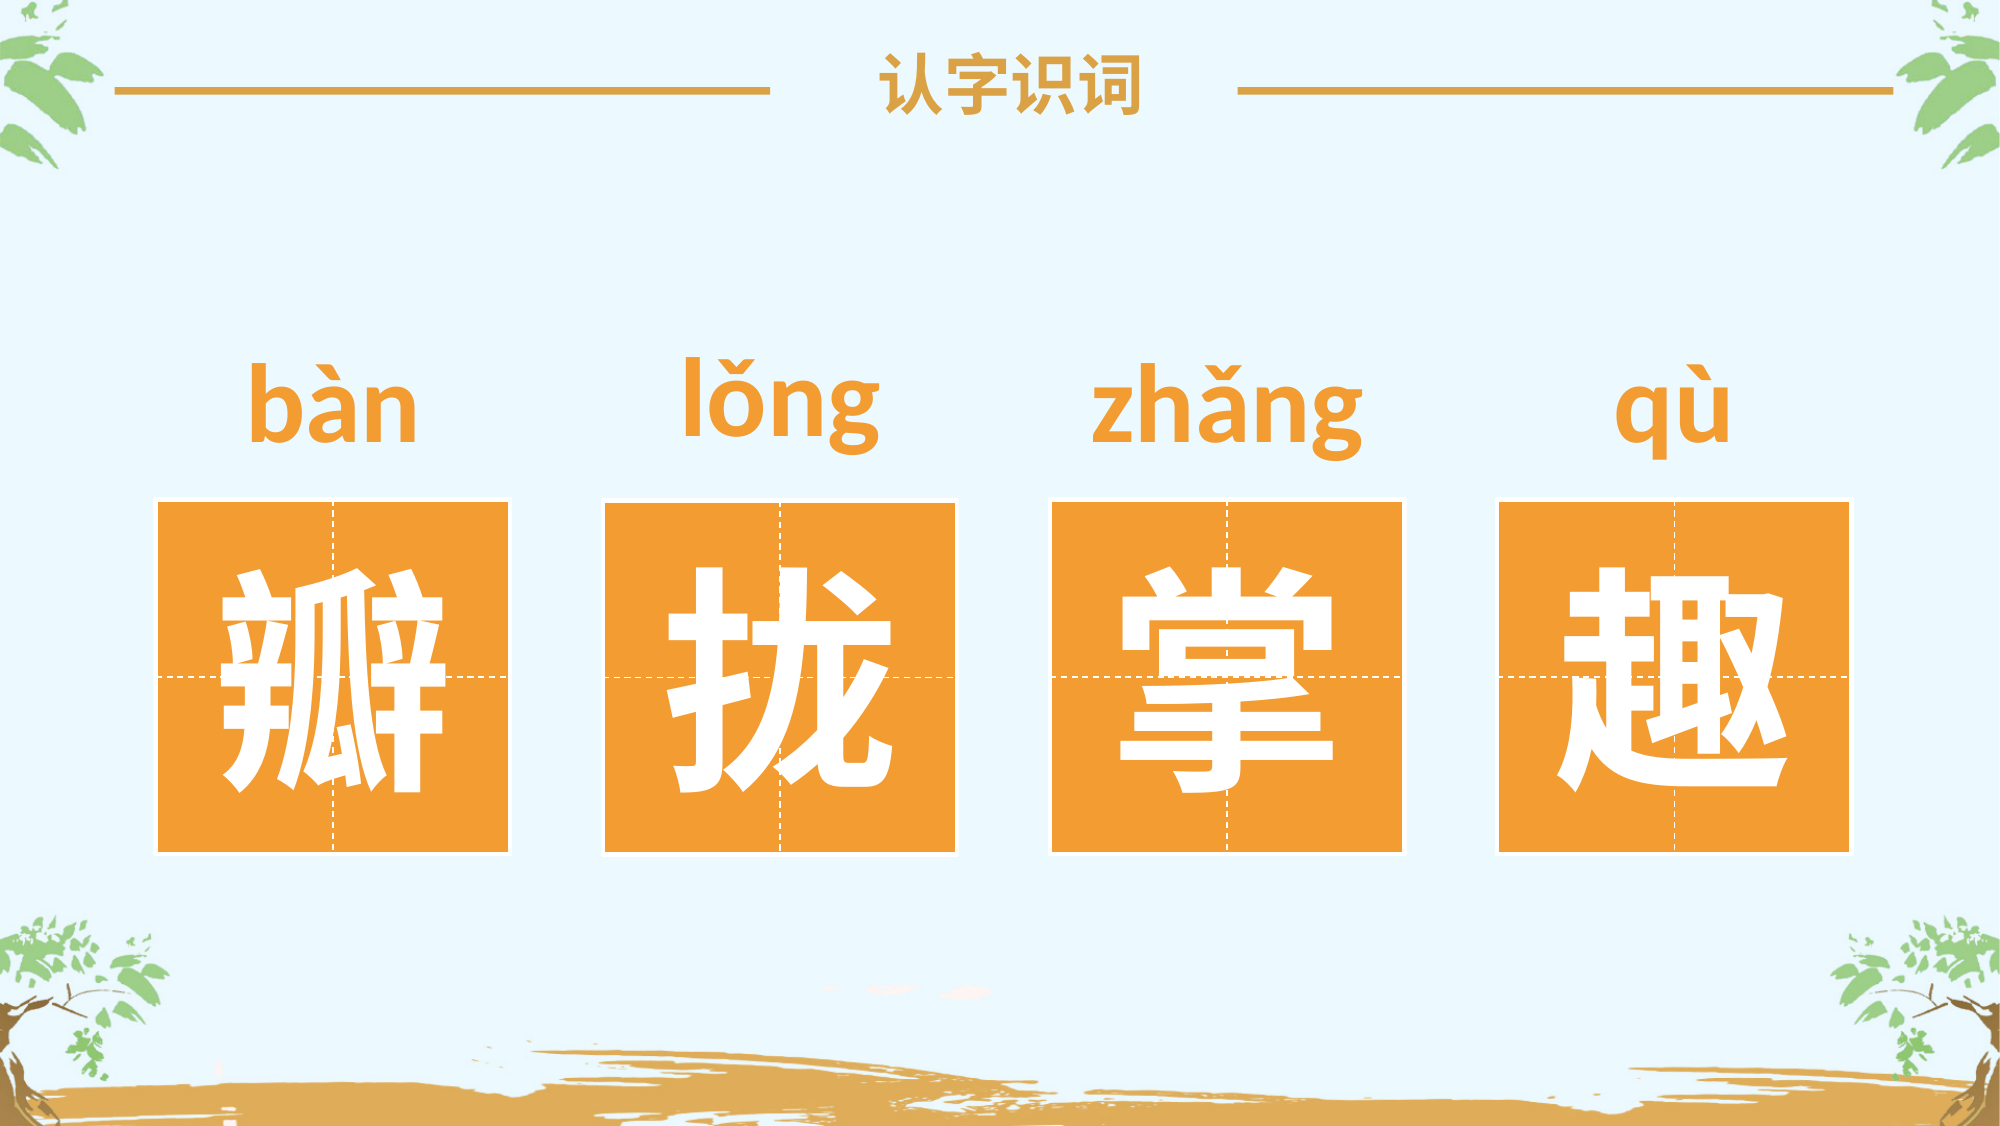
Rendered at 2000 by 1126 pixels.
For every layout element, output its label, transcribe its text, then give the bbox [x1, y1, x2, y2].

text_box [1496, 499, 1852, 855]
text_box lǒng [664, 316, 896, 467]
picture [0, 0, 2000, 1126]
text_box qù [1599, 322, 1750, 473]
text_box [1049, 499, 1405, 855]
text_box bàn [230, 322, 436, 473]
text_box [114, 41, 1894, 124]
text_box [155, 499, 511, 855]
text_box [602, 500, 958, 855]
text_box zhǎng [1075, 322, 1379, 473]
